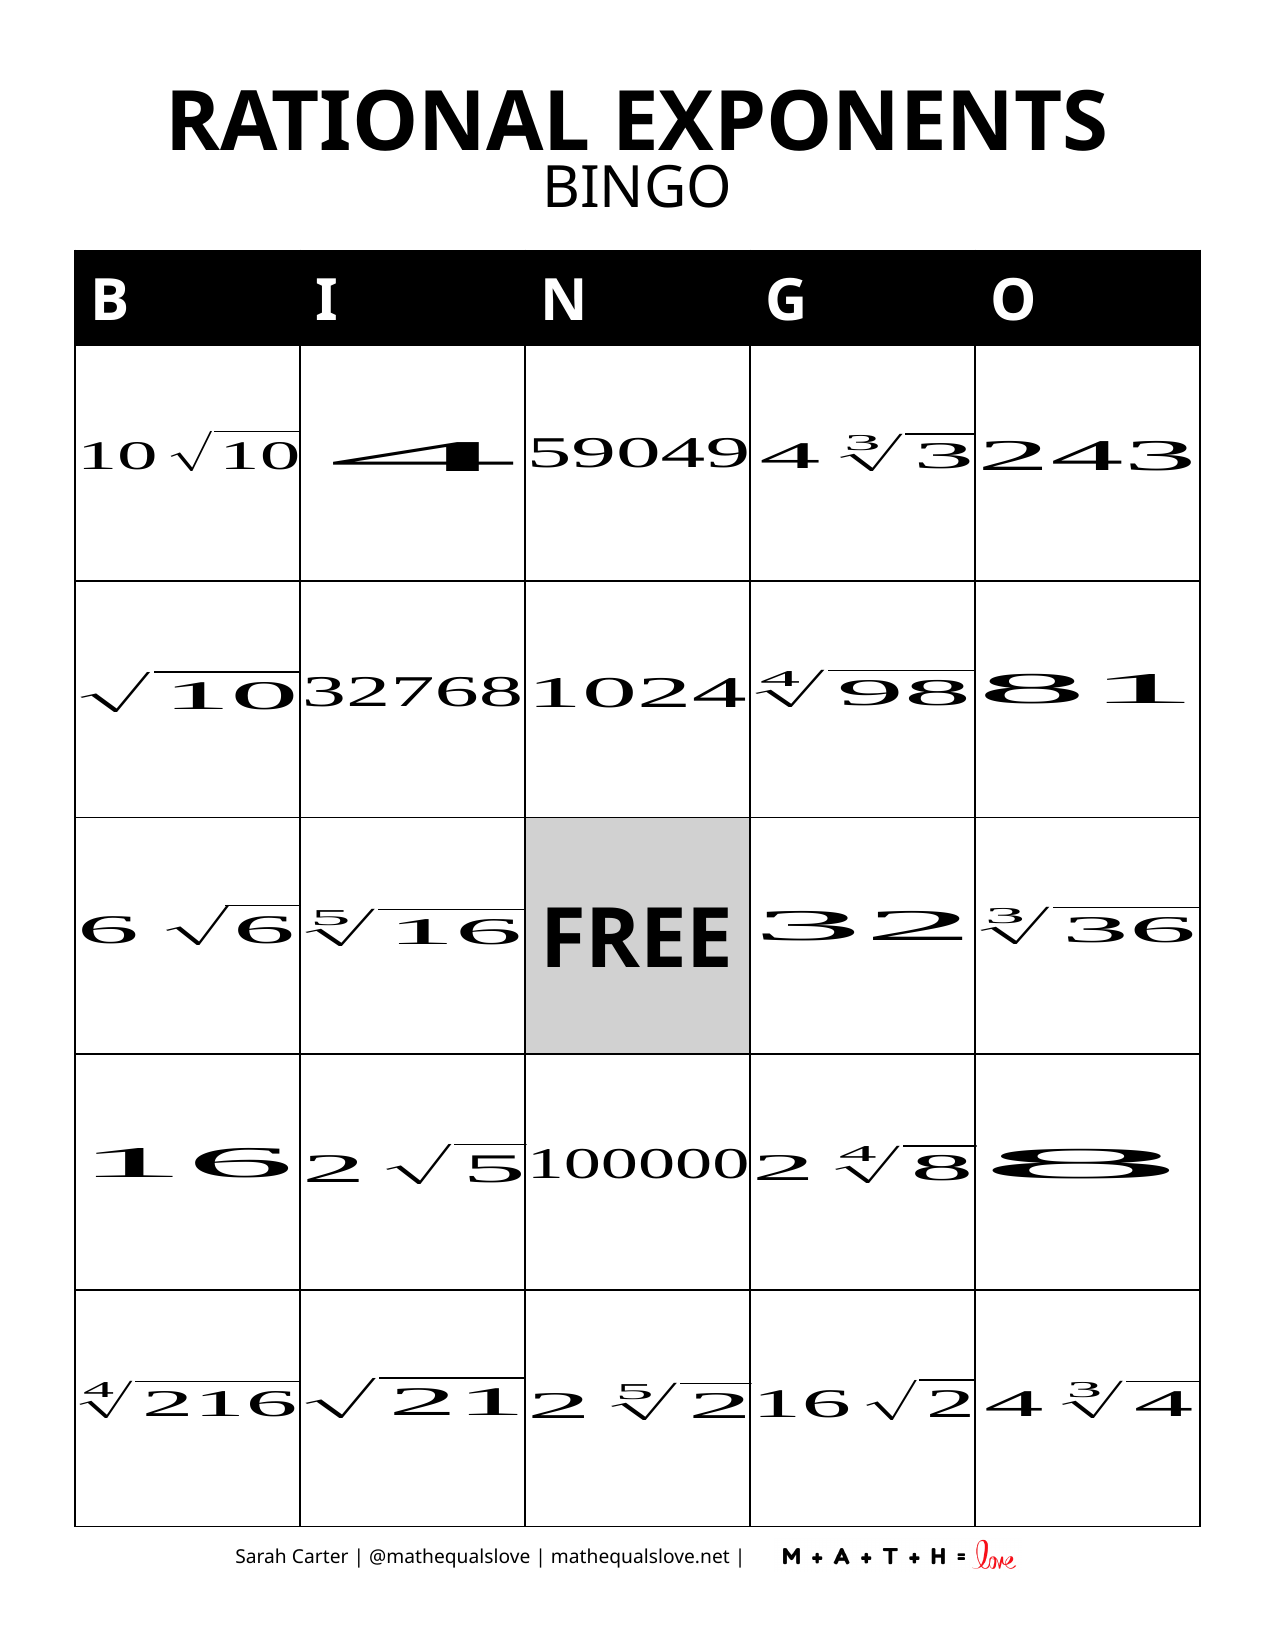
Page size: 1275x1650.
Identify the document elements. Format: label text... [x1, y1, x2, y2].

table_cell [526, 346, 749, 580]
table_cell [976, 818, 1199, 1053]
table_cell [976, 582, 1199, 817]
table_header B [76, 251, 299, 344]
table_cell [76, 346, 299, 580]
table_cell [301, 818, 524, 1053]
table_cell [526, 582, 749, 817]
table_cell [751, 346, 974, 580]
table_cell [76, 582, 299, 817]
table_cell [526, 1055, 749, 1289]
table_header N [526, 251, 749, 344]
table_header I [301, 251, 524, 344]
table_cell [976, 346, 1199, 580]
table_cell [76, 1291, 299, 1526]
table_cell [301, 346, 524, 580]
table_cell [976, 1055, 1199, 1289]
text_box BINGO [74, 175, 1200, 226]
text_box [220, 1535, 1055, 1576]
table_cell FREE [526, 818, 749, 1053]
table_cell [751, 818, 974, 1053]
table_cell [976, 1291, 1199, 1526]
table_header G [751, 251, 974, 344]
table_cell [526, 1291, 749, 1526]
table_header O [976, 251, 1199, 344]
table_cell [301, 1291, 524, 1526]
table_cell [76, 818, 299, 1053]
table_cell [751, 582, 974, 817]
table_cell [301, 582, 524, 817]
table_cell [76, 1055, 299, 1289]
table_cell [301, 1055, 524, 1289]
table_cell [751, 1055, 974, 1289]
text_box RATIONAL EXPONENTS [74, 59, 1200, 175]
table_cell [751, 1291, 974, 1526]
